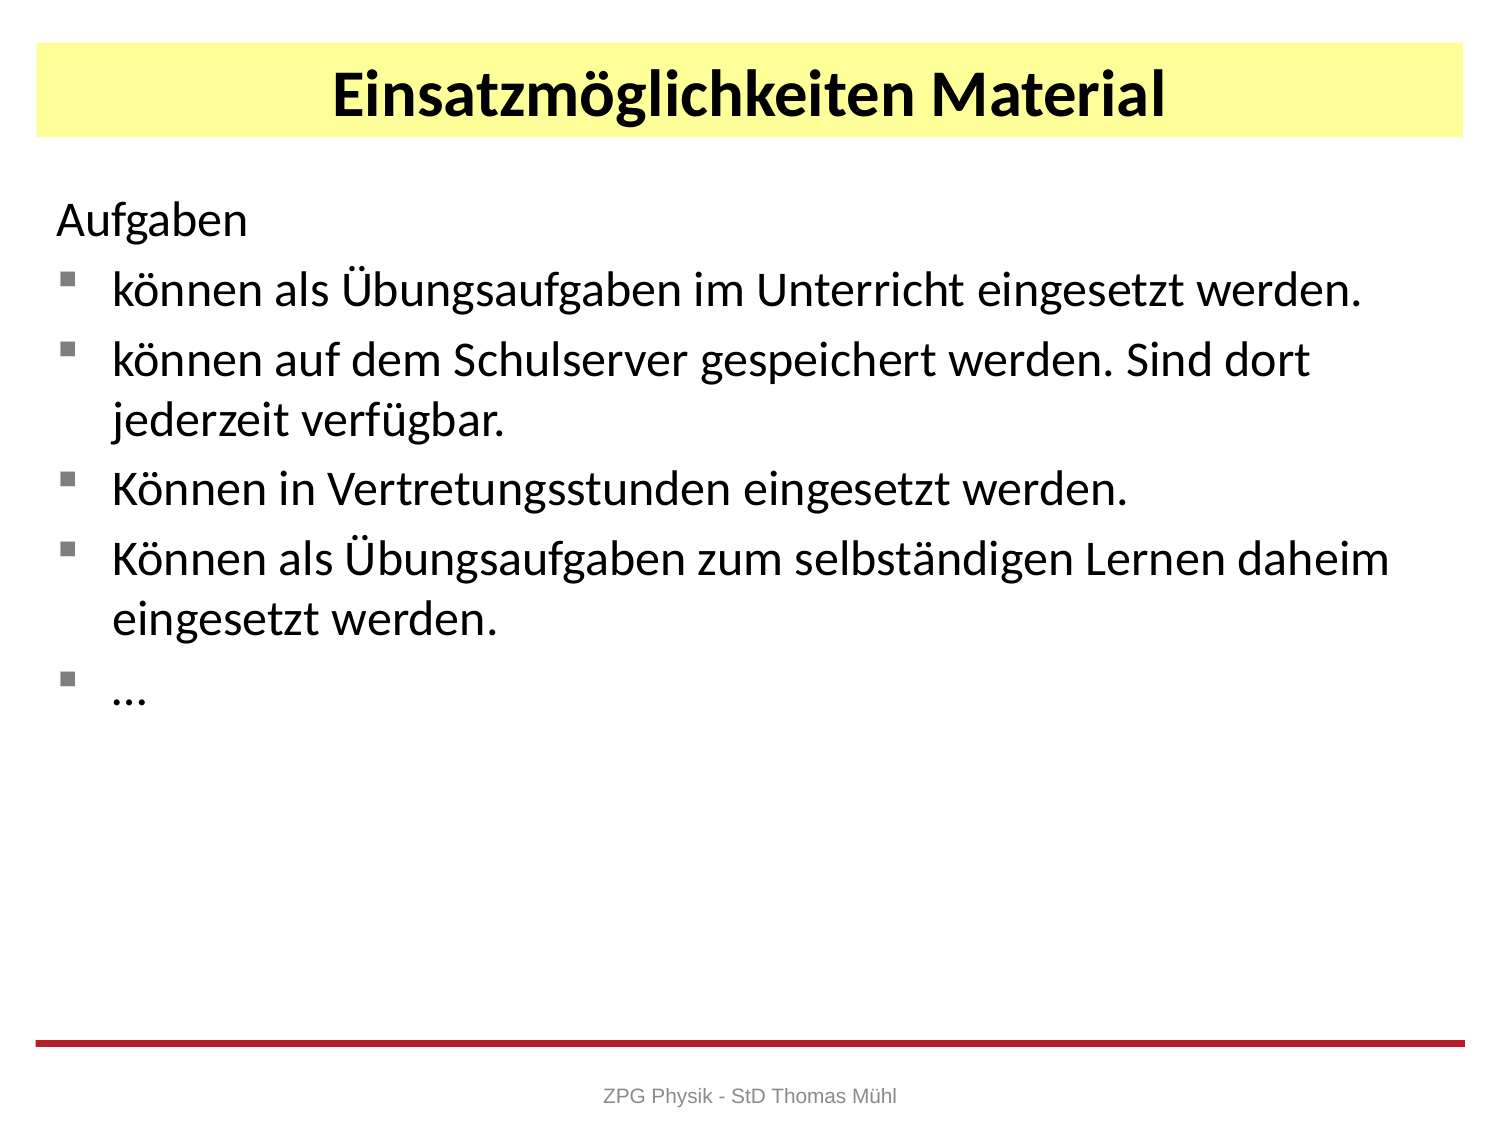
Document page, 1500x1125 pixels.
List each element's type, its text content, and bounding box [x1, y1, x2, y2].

text_box ZPG Physik - StD Thomas Mühl [383, 1065, 1117, 1125]
title Einsatzmöglichkeiten Material [41, 42, 1459, 149]
list Aufgaben können als Übungsaufgaben im Unterricht eingesetzt werden. können auf dem Schulserver gespeichert werden. Sind dort jederzeit verfügbar. Können in Vertretungsstunden eingesetzt werden. Können als Übungsaufgaben zum selbständigen Lernen daheim eingesetzt werden. … [41, 178, 1459, 1028]
